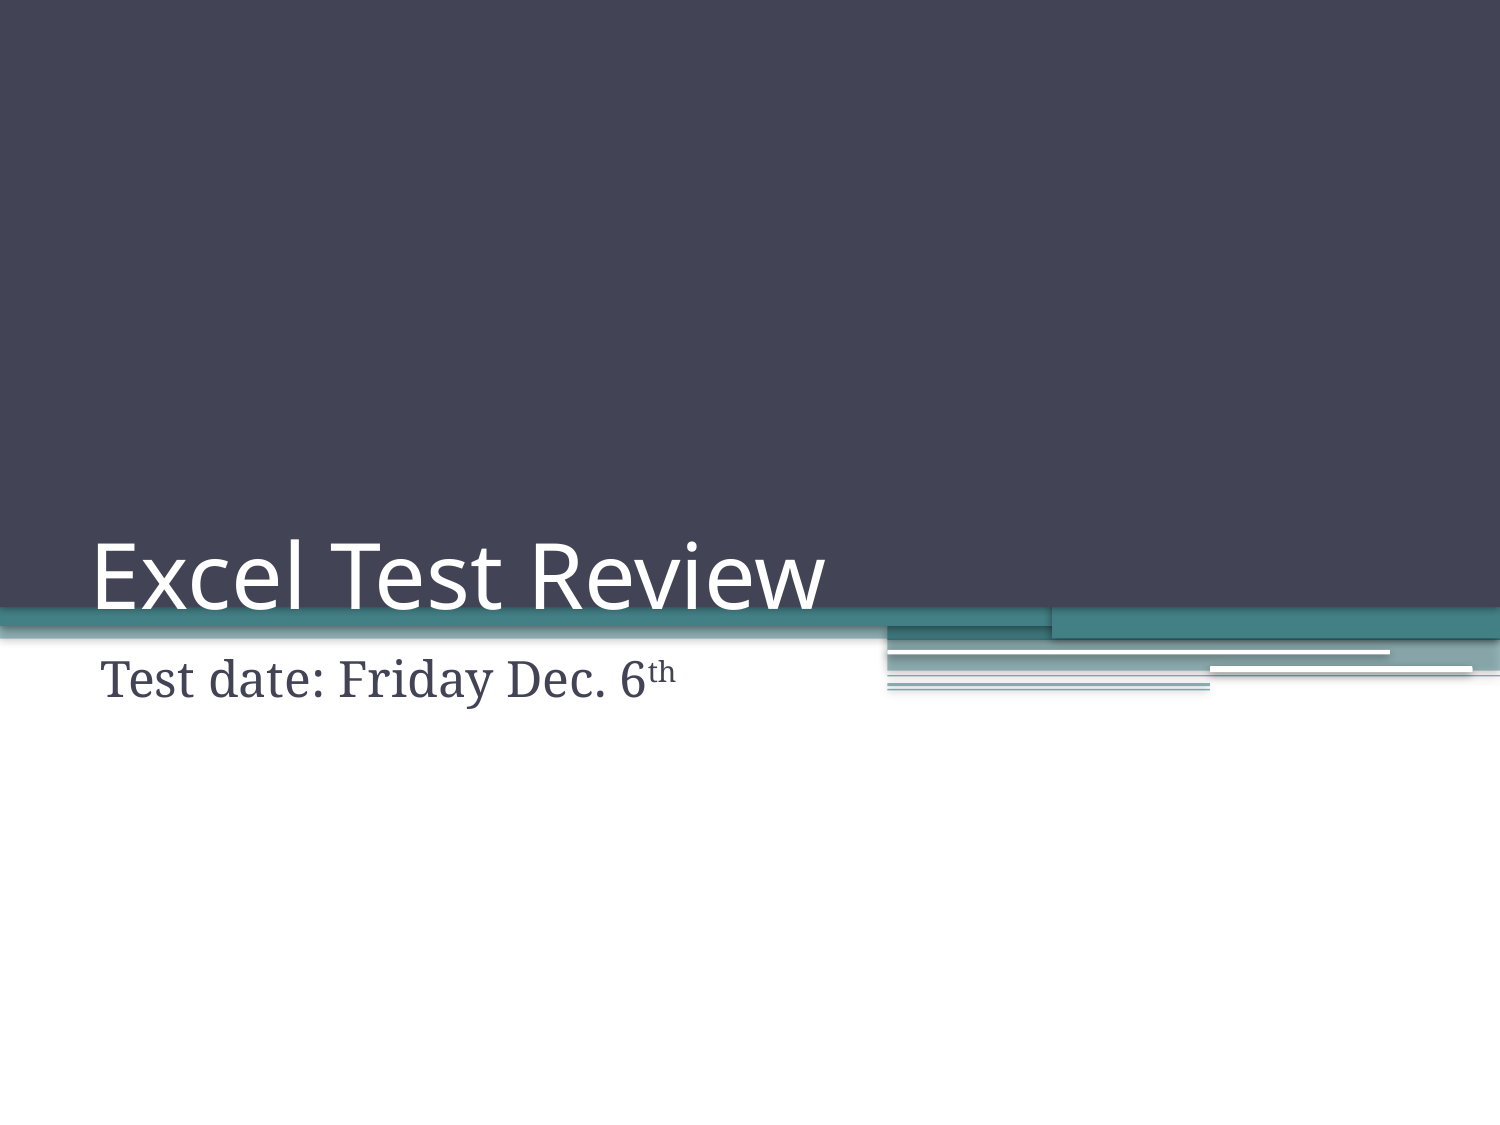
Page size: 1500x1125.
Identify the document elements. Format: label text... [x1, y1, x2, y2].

title Excel Test Review [75, 394, 1463, 636]
subtitle Test date: Friday Dec. 6th [75, 639, 888, 928]
